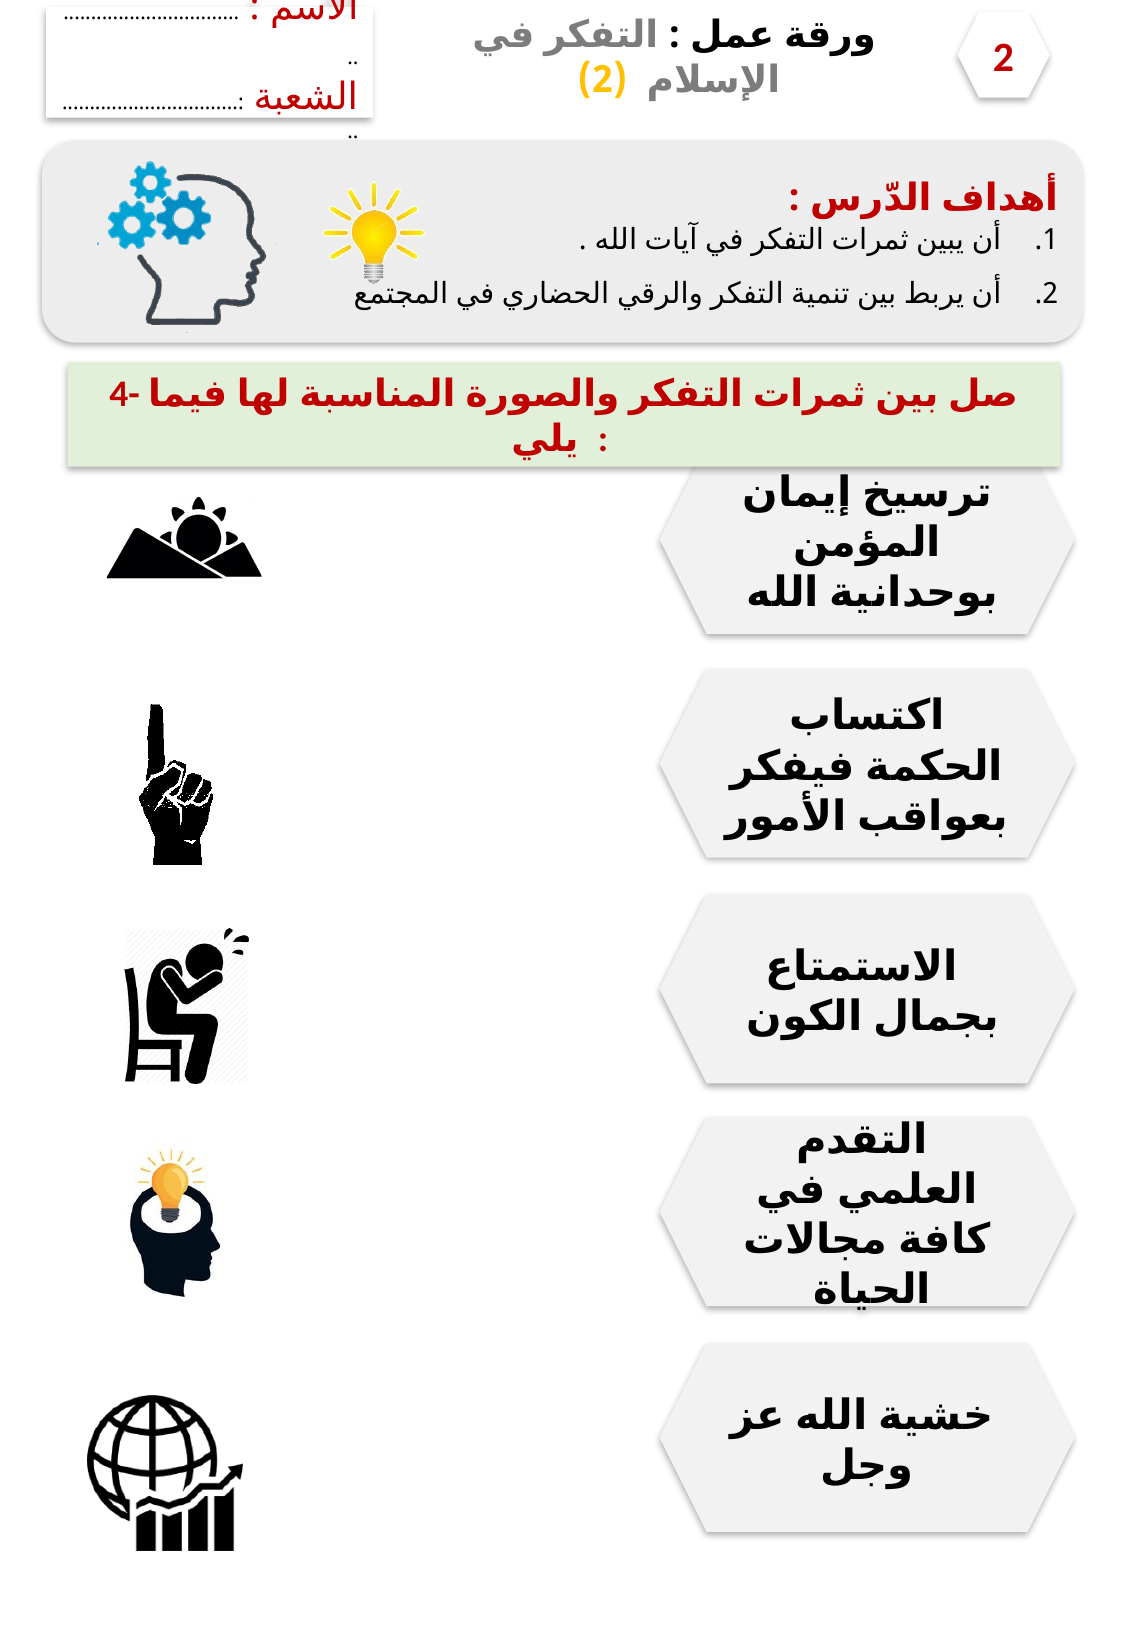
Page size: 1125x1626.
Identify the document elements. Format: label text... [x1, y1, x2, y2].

picture [123, 696, 224, 865]
text_box اكتساب الحكمة فيفكر بعواقب الأمور [658, 667, 1076, 859]
picture [87, 1395, 243, 1551]
text_box التقدم العلمي في كافة مجالات الحياة [658, 1116, 1076, 1308]
text_box 4- صل بين ثمرات التفكر والصورة المناسبة لها فيما يلي : [67, 361, 1061, 467]
text_box خشية الله عز وجل [658, 1341, 1076, 1533]
picture [106, 489, 262, 583]
text_box الاستمتاع بجمال الكون [658, 893, 1076, 1085]
text_box أهداف الدّرس : أن يبين ثمرات التفكر في آيات الله . أن يربط بين تنمية التفكر والرقي الحضاري في المجتمع [41, 139, 1084, 344]
text_box ورقة عمل : التفكر في الإسلام (2) [392, 25, 956, 85]
text_box الاسم : .................................. الشعبة :.................................. [45, 6, 374, 119]
text_box 2 [956, 10, 1051, 99]
picture [97, 161, 276, 333]
text_box ترسيخ إيمان المؤمن بوحدانية الله [658, 477, 1076, 635]
picture [124, 928, 249, 1084]
picture [120, 1141, 221, 1297]
picture [320, 179, 427, 287]
